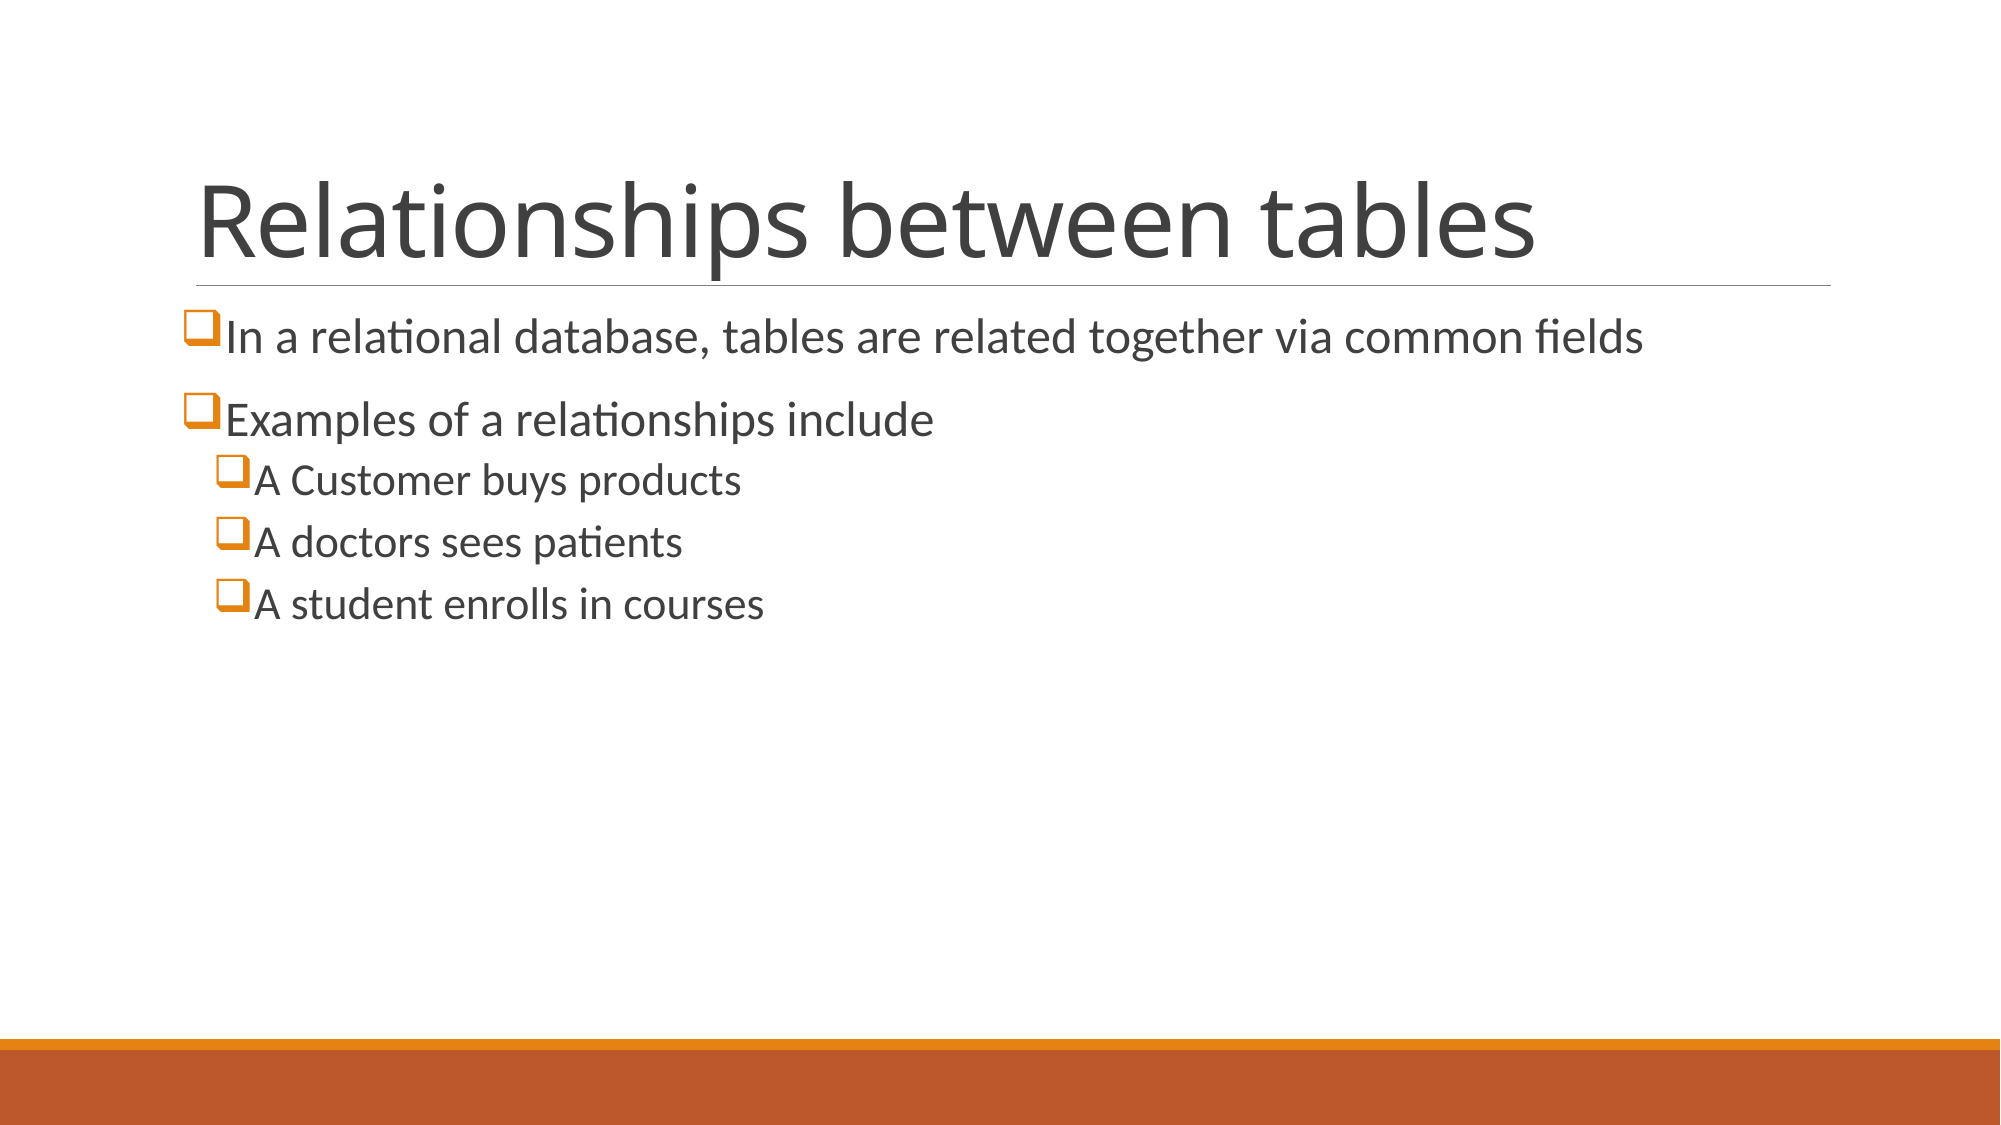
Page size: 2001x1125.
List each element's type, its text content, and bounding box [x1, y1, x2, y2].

title Relationships between tables [180, 47, 1830, 285]
list In a relational database, tables are related together via common fields Examples of a relationships include A Customer buys products A doctors sees patients A student enrolls in courses [180, 302, 1830, 963]
